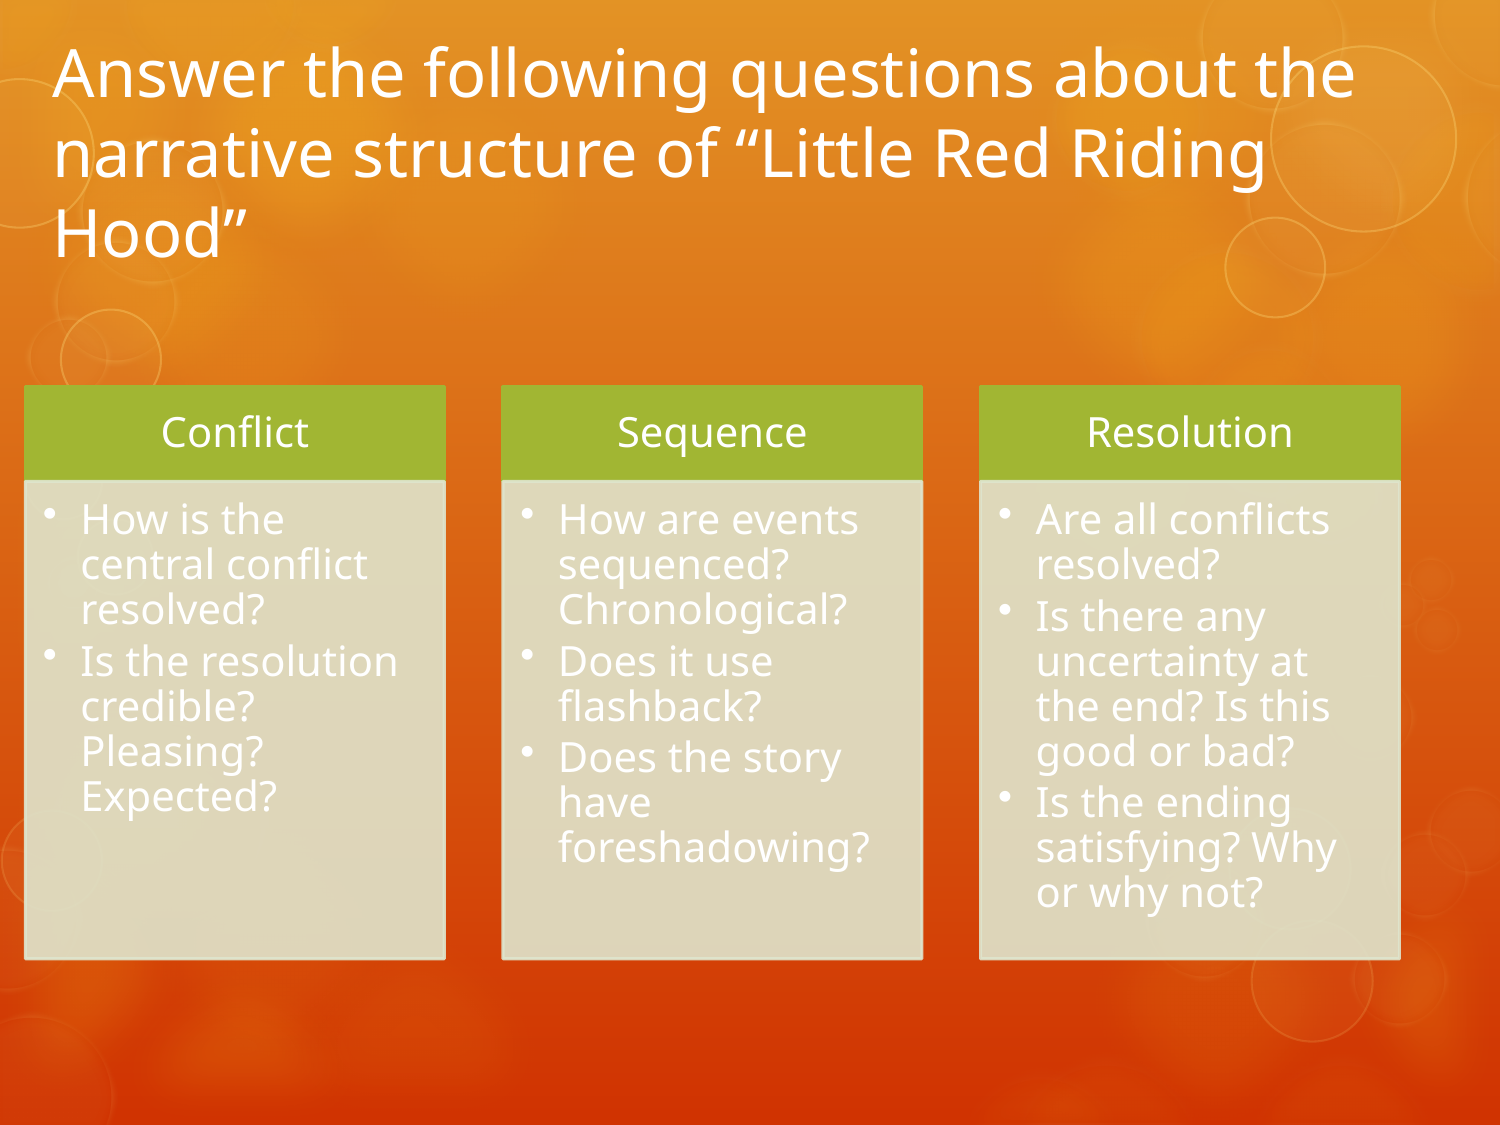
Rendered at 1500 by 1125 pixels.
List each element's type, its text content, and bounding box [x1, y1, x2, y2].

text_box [24, 261, 1401, 1084]
title Answer the following questions about the narrative structure of “Little Red Riding Hood” [37, 50, 1438, 252]
